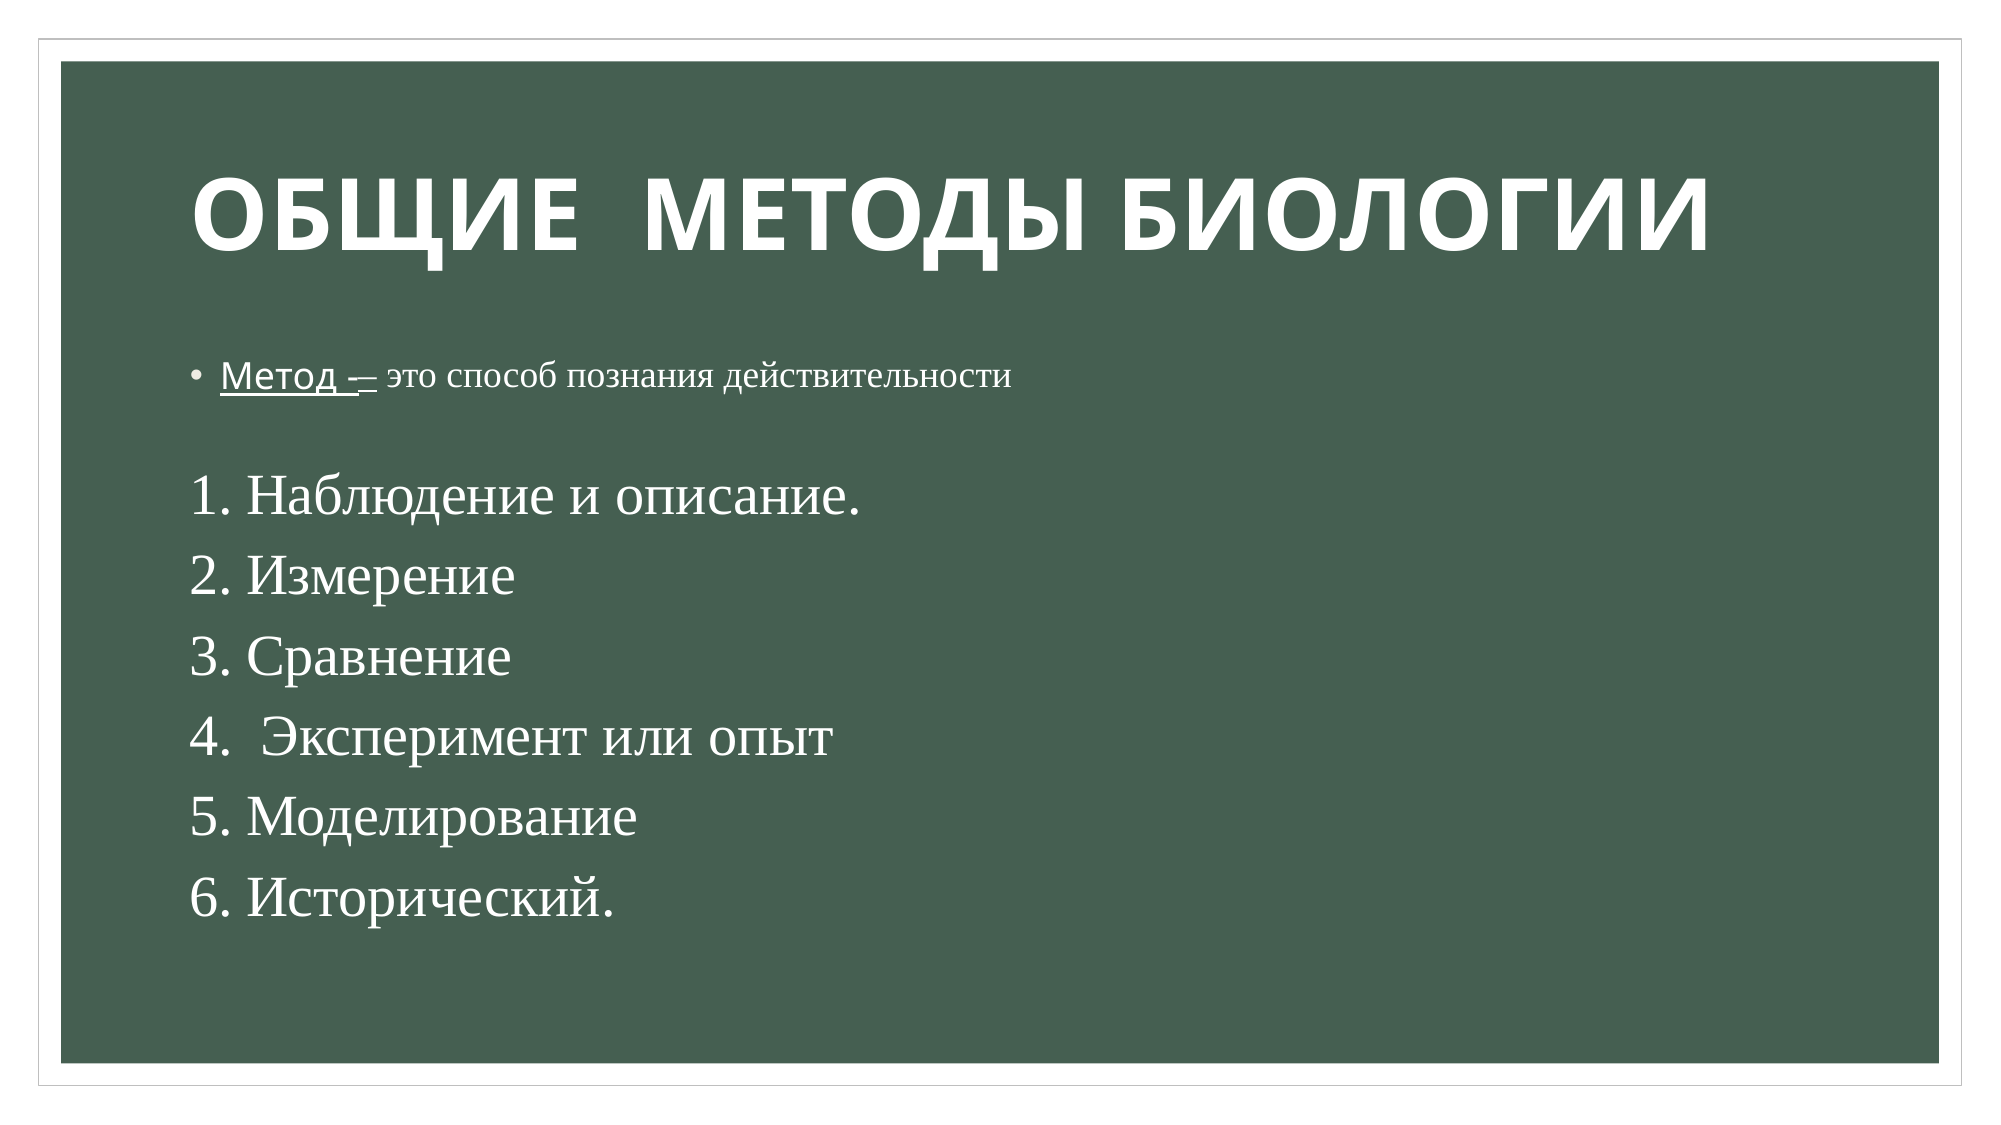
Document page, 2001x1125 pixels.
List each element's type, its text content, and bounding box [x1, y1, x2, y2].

list Метод - [174, 345, 389, 418]
text_box – это способ познания действительности [343, 342, 1028, 403]
text_box Наблюдение и описание. Измерение Сравнение Эксперимент или опыт Моделирование Исторический. [174, 437, 1175, 936]
title ОБЩИЕ МЕТОДЫ БИОЛОГИИ [174, 105, 1825, 331]
